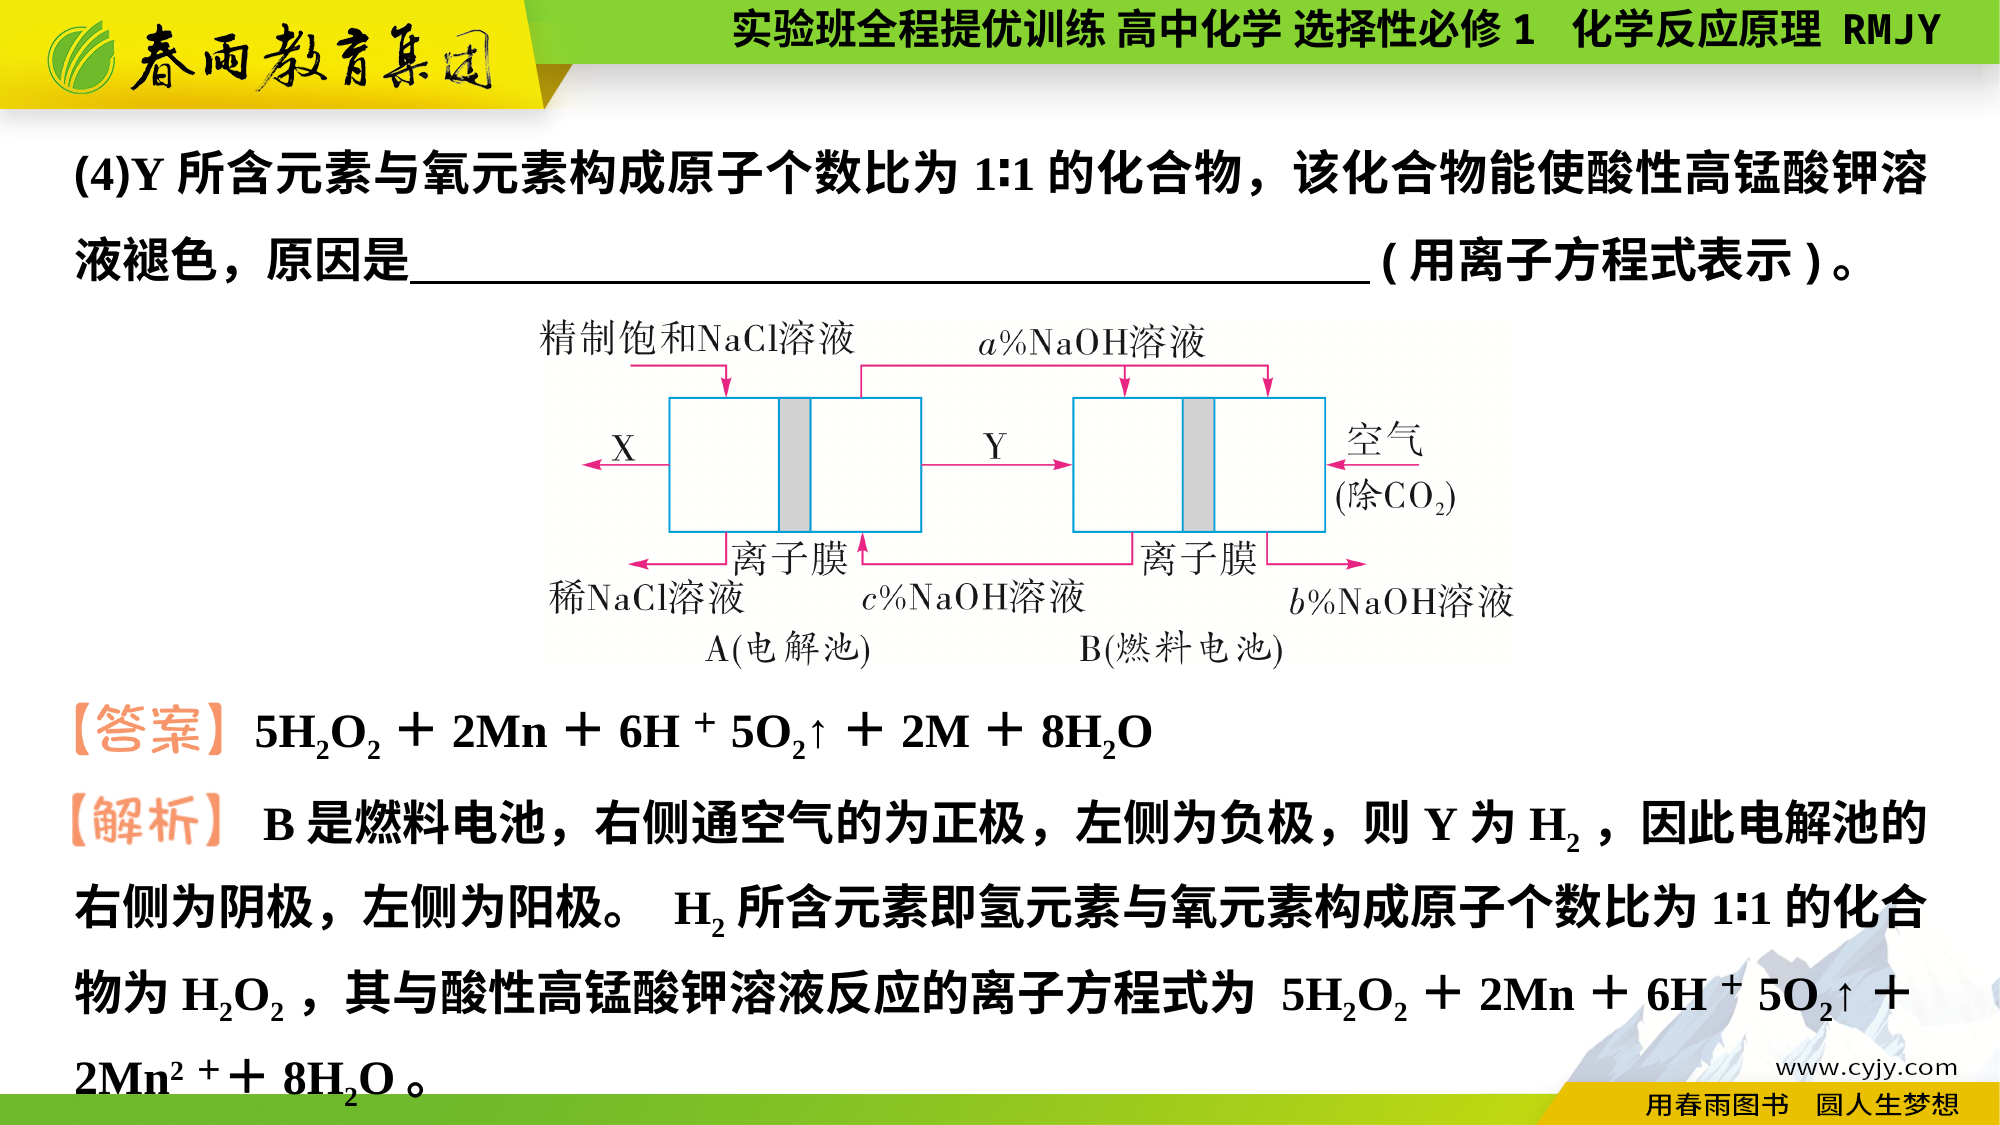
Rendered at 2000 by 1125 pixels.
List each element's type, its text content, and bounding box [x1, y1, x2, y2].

picture [0, 0, 2000, 1125]
list (4)Y所含元素与氧元素构成原子个数比为1∶1的化合物，该化合物能使酸性高锰酸钾溶液褪色，原因是 (用离子方程式表示)。 [59, 106, 1944, 297]
